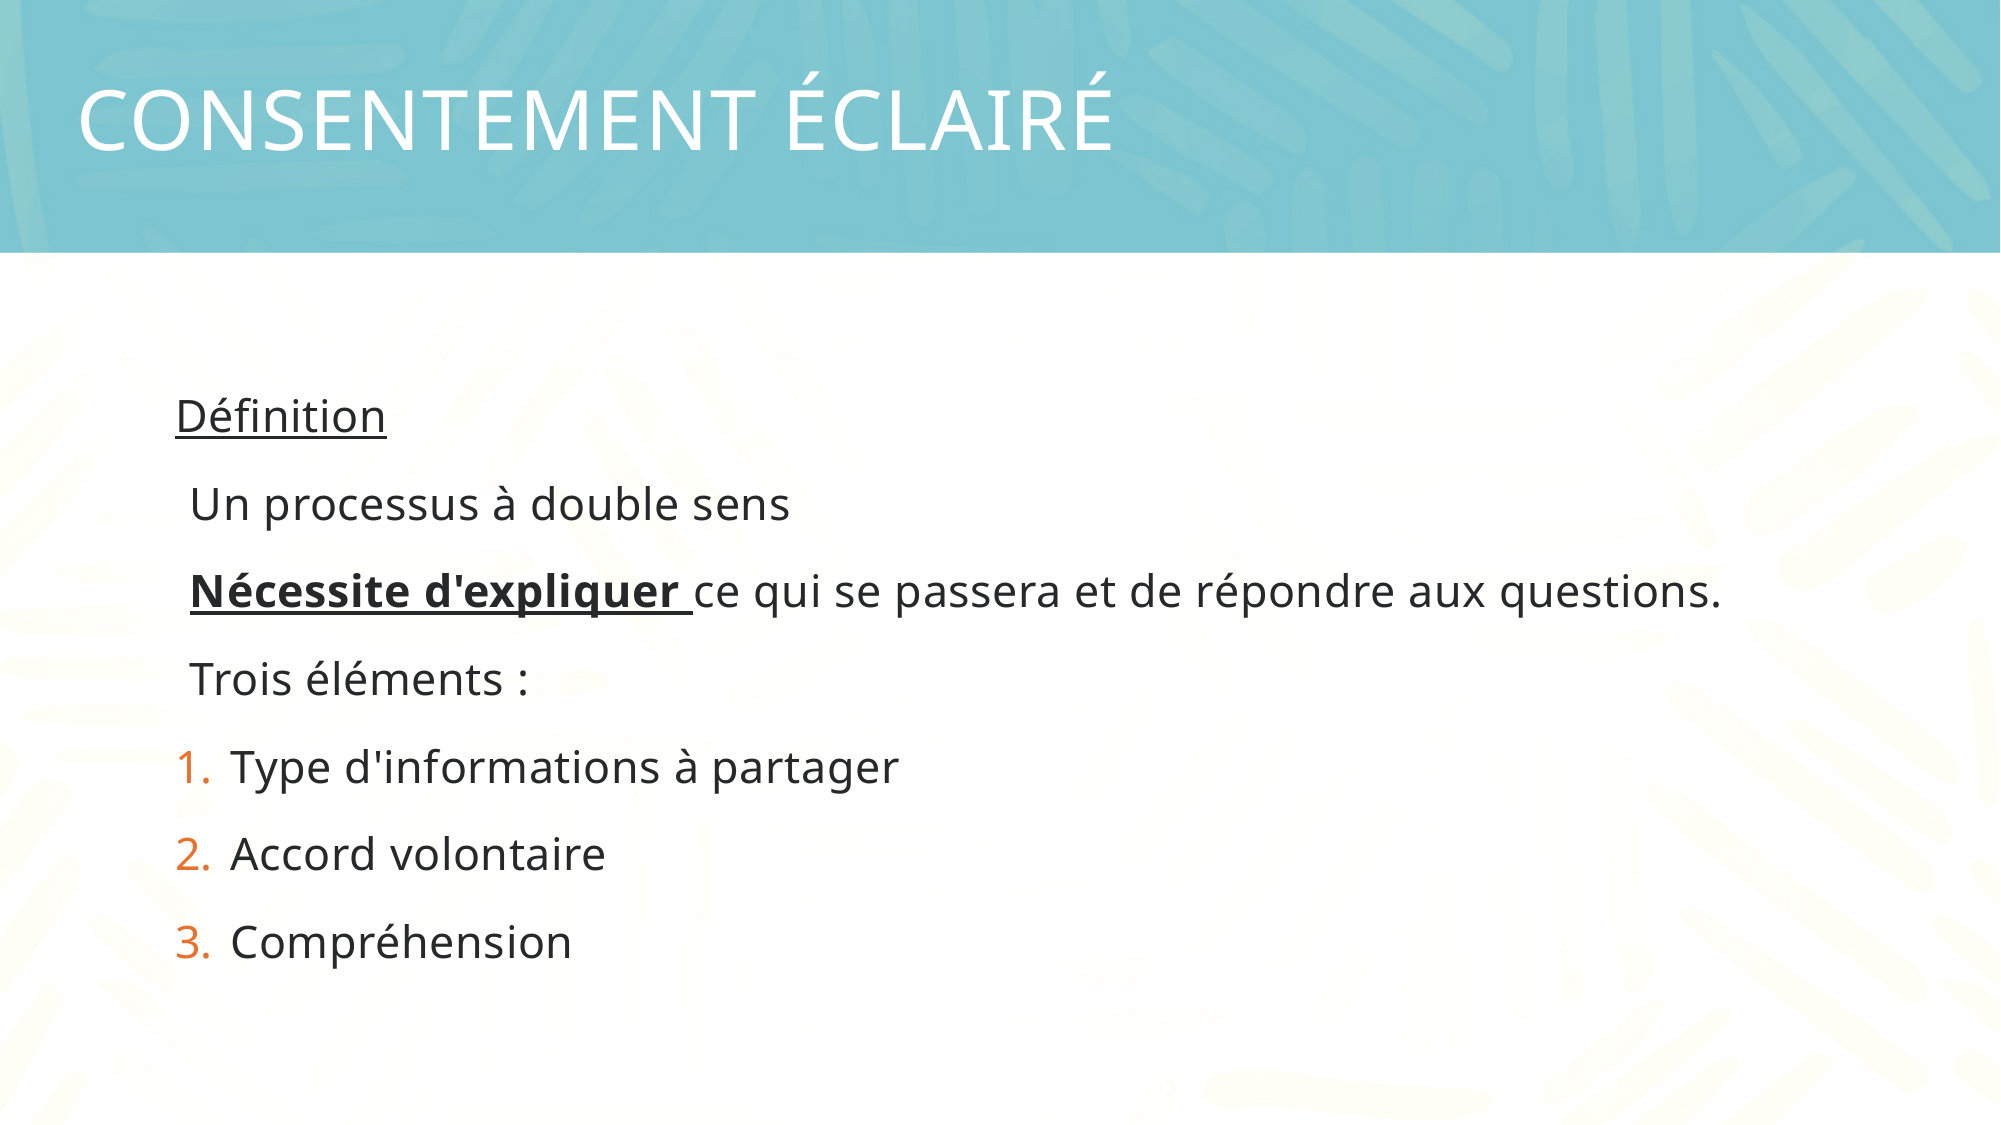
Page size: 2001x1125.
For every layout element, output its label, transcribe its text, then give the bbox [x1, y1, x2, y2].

list Définition Un processus à double sens Nécessite d'expliquer ce qui se passera et de répondre aux questions. Trois éléments : Type d'informations à partager Accord volontaire Compréhension [167, 374, 1763, 1036]
picture [0, 0, 2000, 1125]
title Consentement éclairé [61, 33, 1938, 220]
